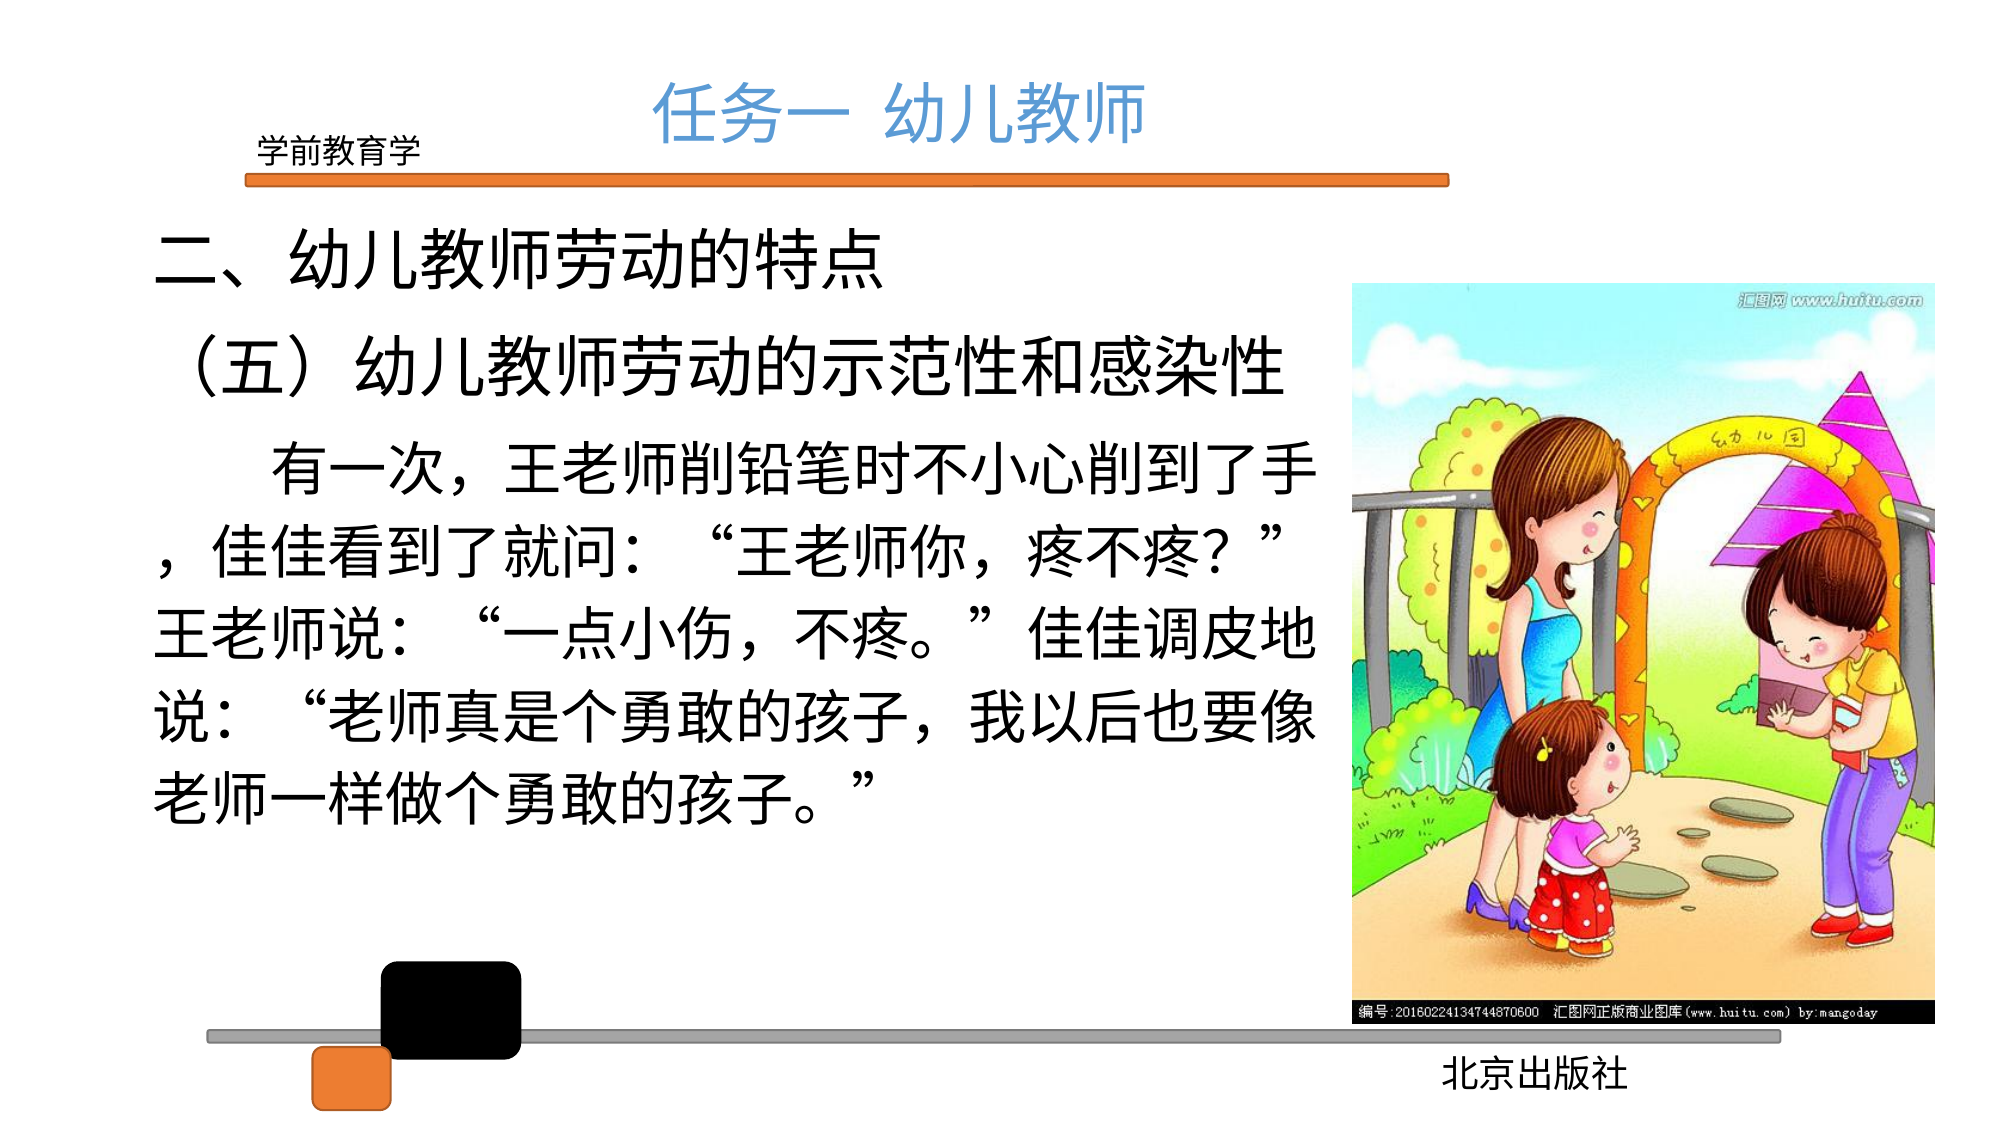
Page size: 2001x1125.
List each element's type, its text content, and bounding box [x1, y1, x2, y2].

text_box 二、幼儿教师劳动的特点 （五）幼儿教师劳动的示范性和感染性 有一次，王老师削铅笔时不小心削到了手 ，佳佳看到了就问：“王老师你，疼不疼？” 王老师说：“一点小伤，不疼。”佳佳调皮地 说：“老师真是个勇敢的孩子，我以后也要像 老师一样做个勇敢的孩子。” [137, 210, 1903, 923]
picture [1352, 283, 1935, 1024]
text_box 任务一 幼儿教师 [636, 64, 1164, 160]
